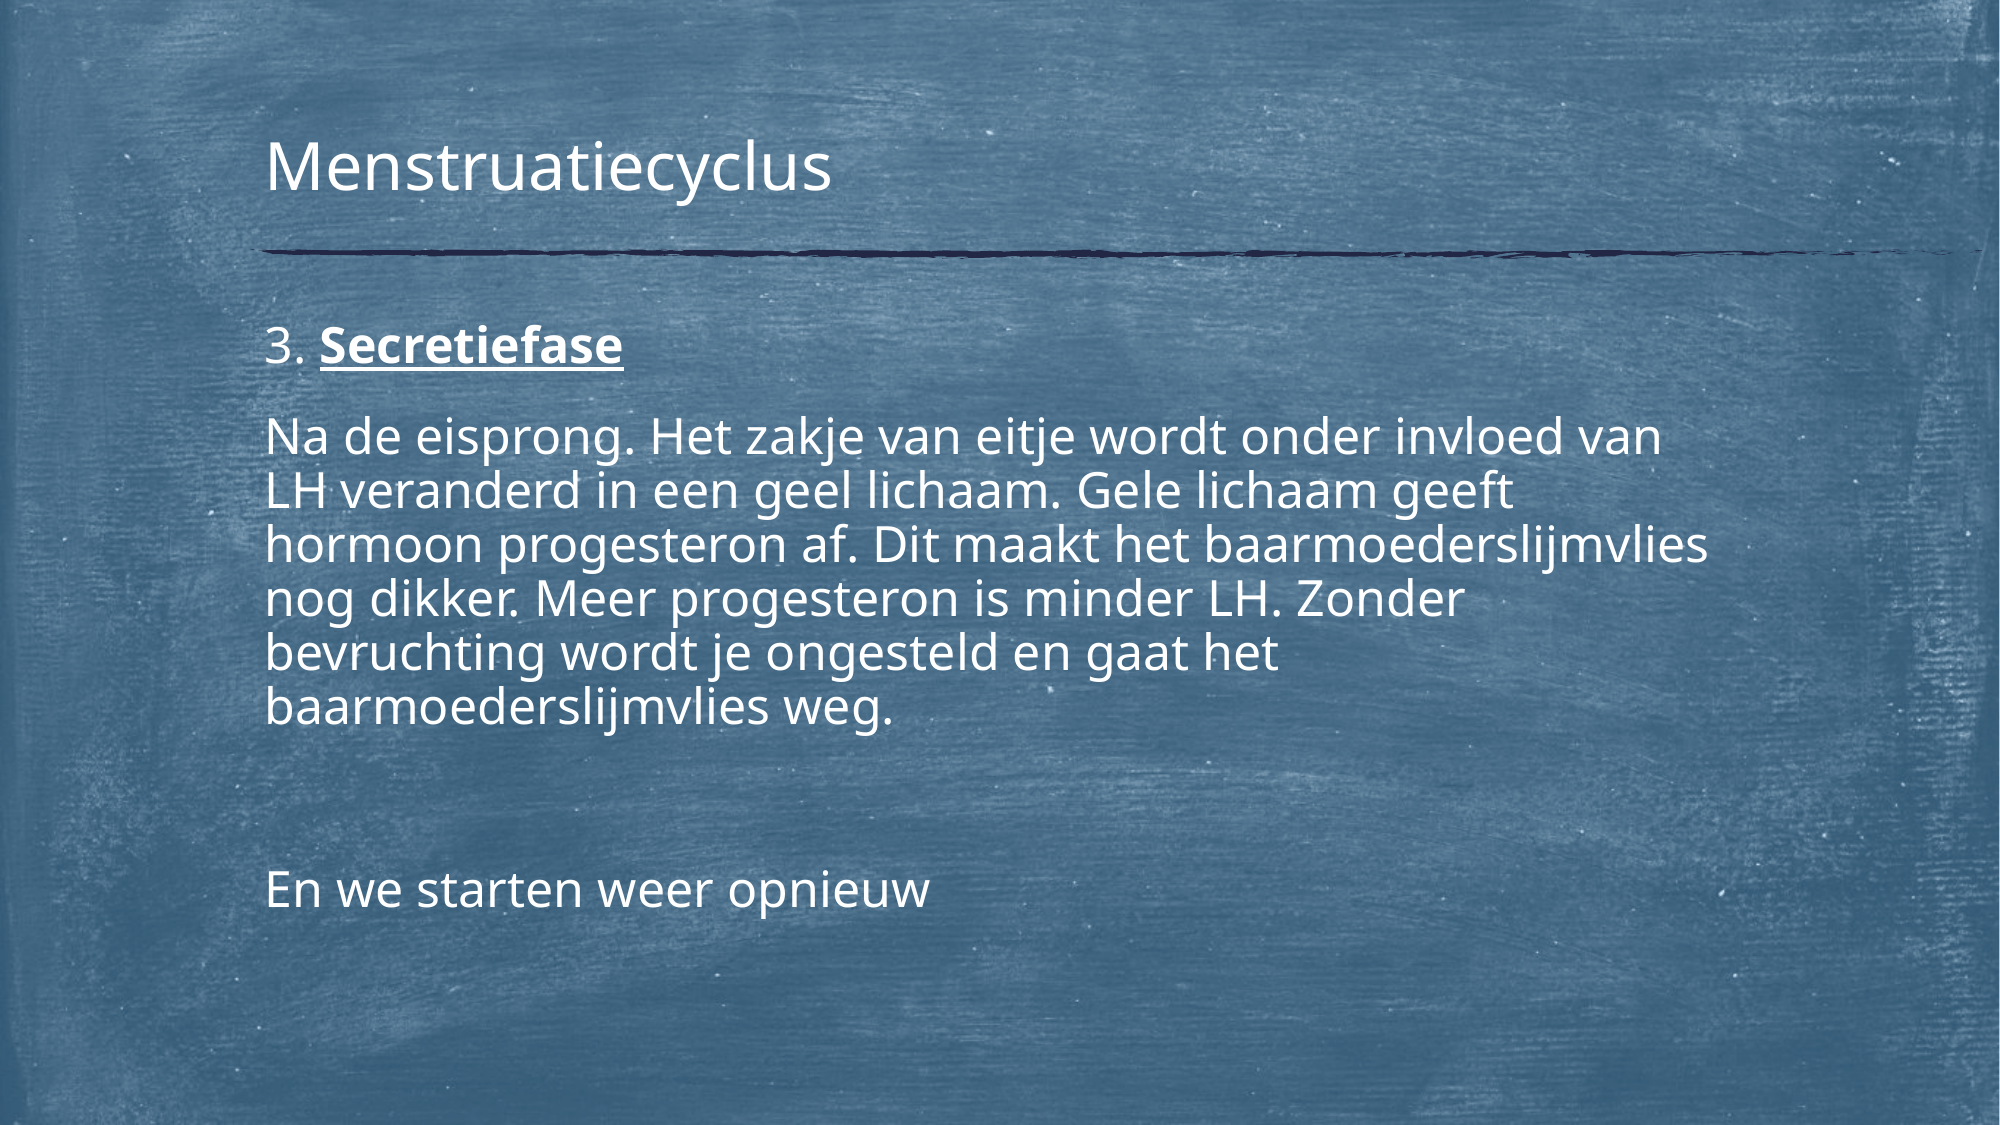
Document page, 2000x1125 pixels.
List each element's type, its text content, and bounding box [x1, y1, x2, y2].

list 3. Secretiefase Na de eisprong. Het zakje van eitje wordt onder invloed van LH veranderd in een geel lichaam. Gele lichaam geeft hormoon progesteron af. Dit maakt het baarmoederslijmvlies nog dikker. Meer progesteron is minder LH. Zonder bevruchting wordt je ongesteld en gaat het baarmoederslijmvlies weg. En we starten weer opnieuw [249, 312, 1750, 1013]
title Menstruatiecyclus [249, 45, 1750, 213]
